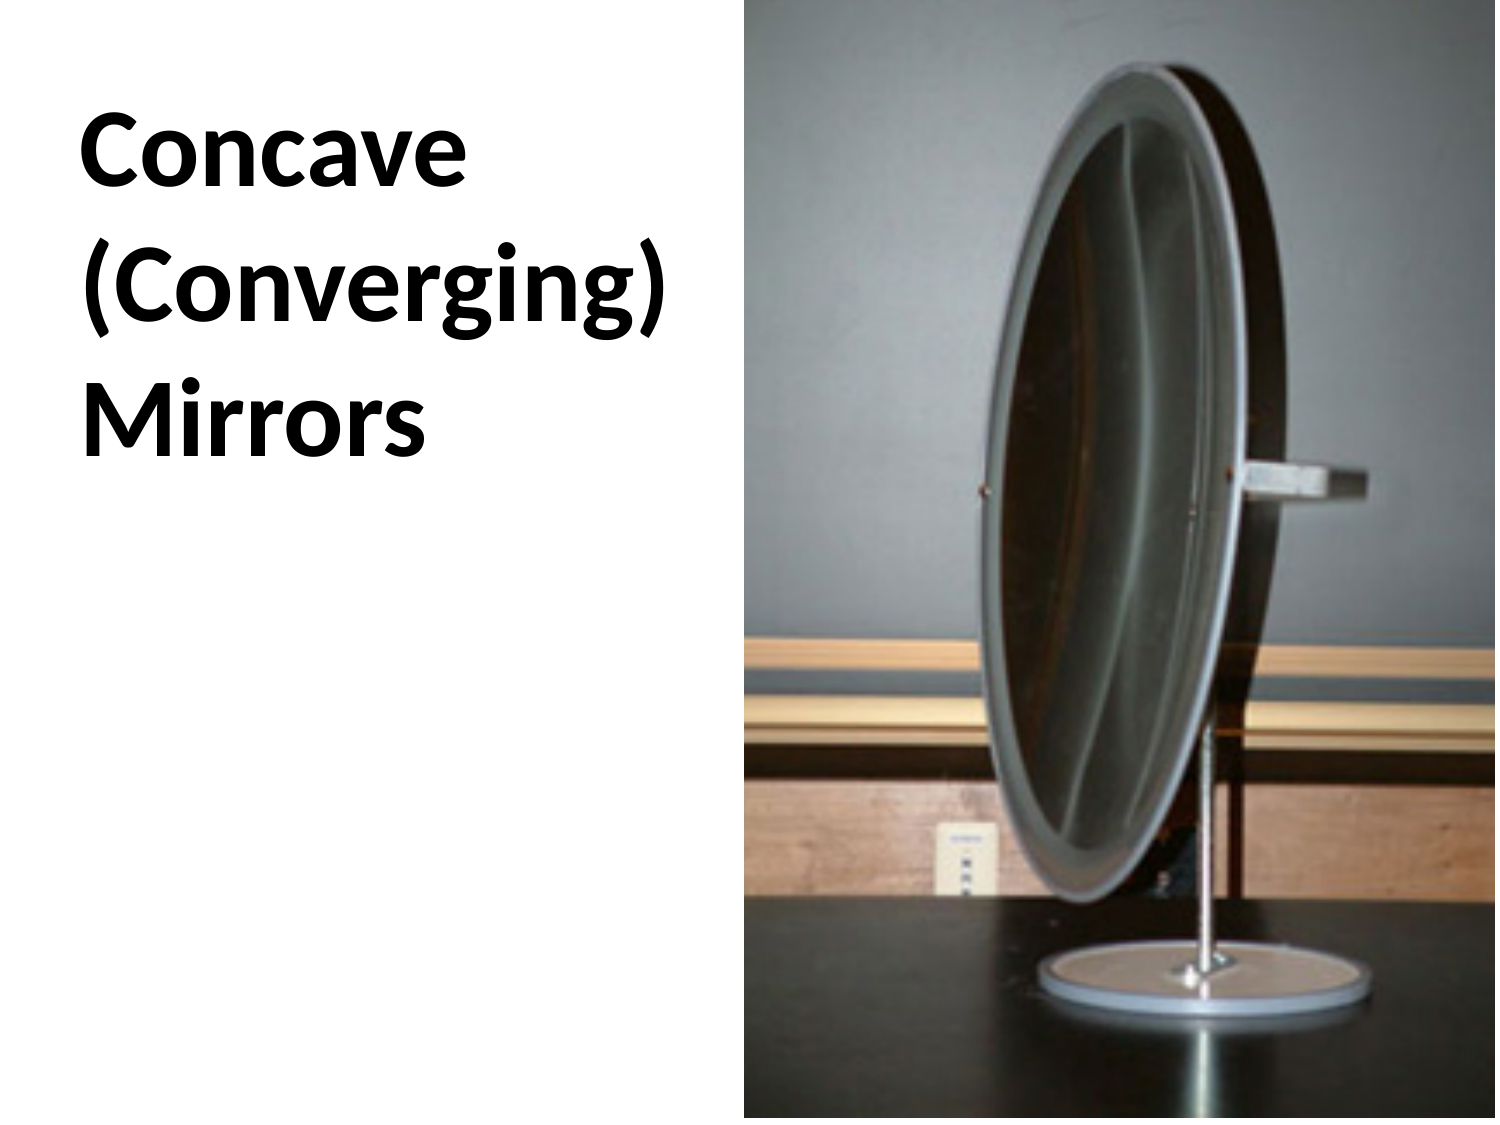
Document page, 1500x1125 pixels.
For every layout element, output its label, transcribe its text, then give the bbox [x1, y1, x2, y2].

text_box Concave (Converging) Mirrors [64, 66, 710, 487]
picture [743, 0, 1495, 1118]
